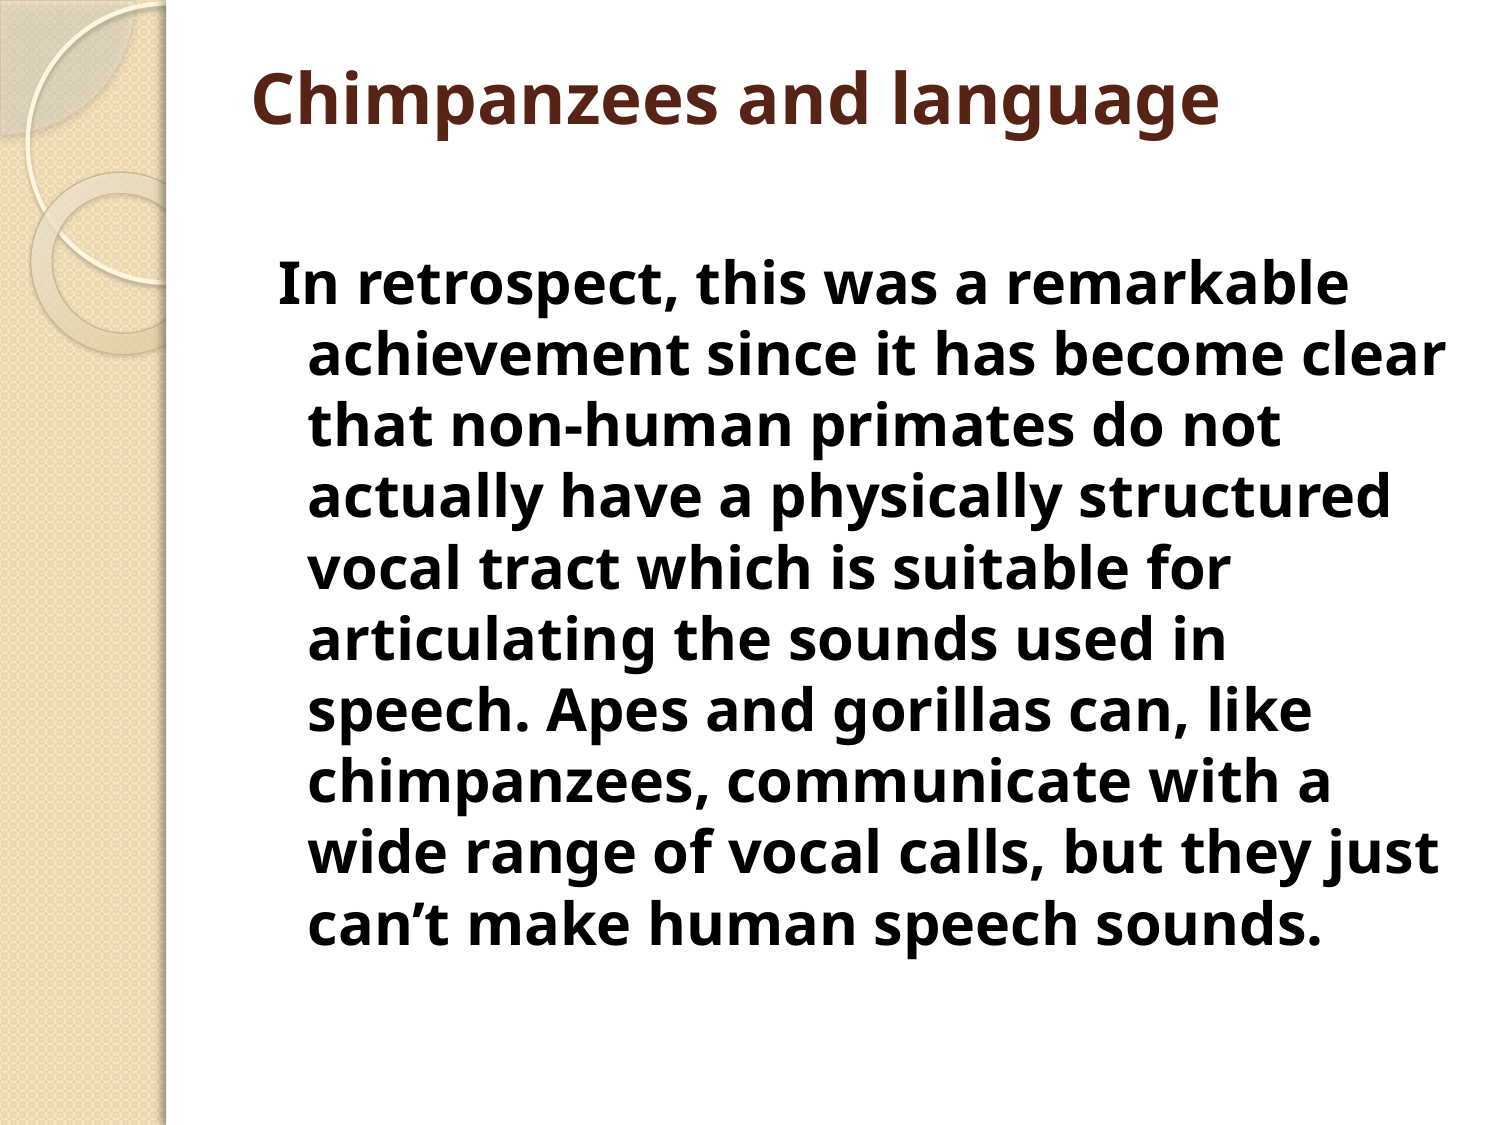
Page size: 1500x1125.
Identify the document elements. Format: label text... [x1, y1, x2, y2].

title Chimpanzees and language [235, 45, 1466, 233]
list In retrospect, this was a remarkable achievement since it has become clear that non-human primates do not actually have a physically structured vocal tract which is suitable for articulating the sounds used in speech. Apes and gorillas can, like chimpanzees, communicate with a wide range of vocal calls, but they just can’t make human speech sounds. [235, 237, 1466, 1025]
